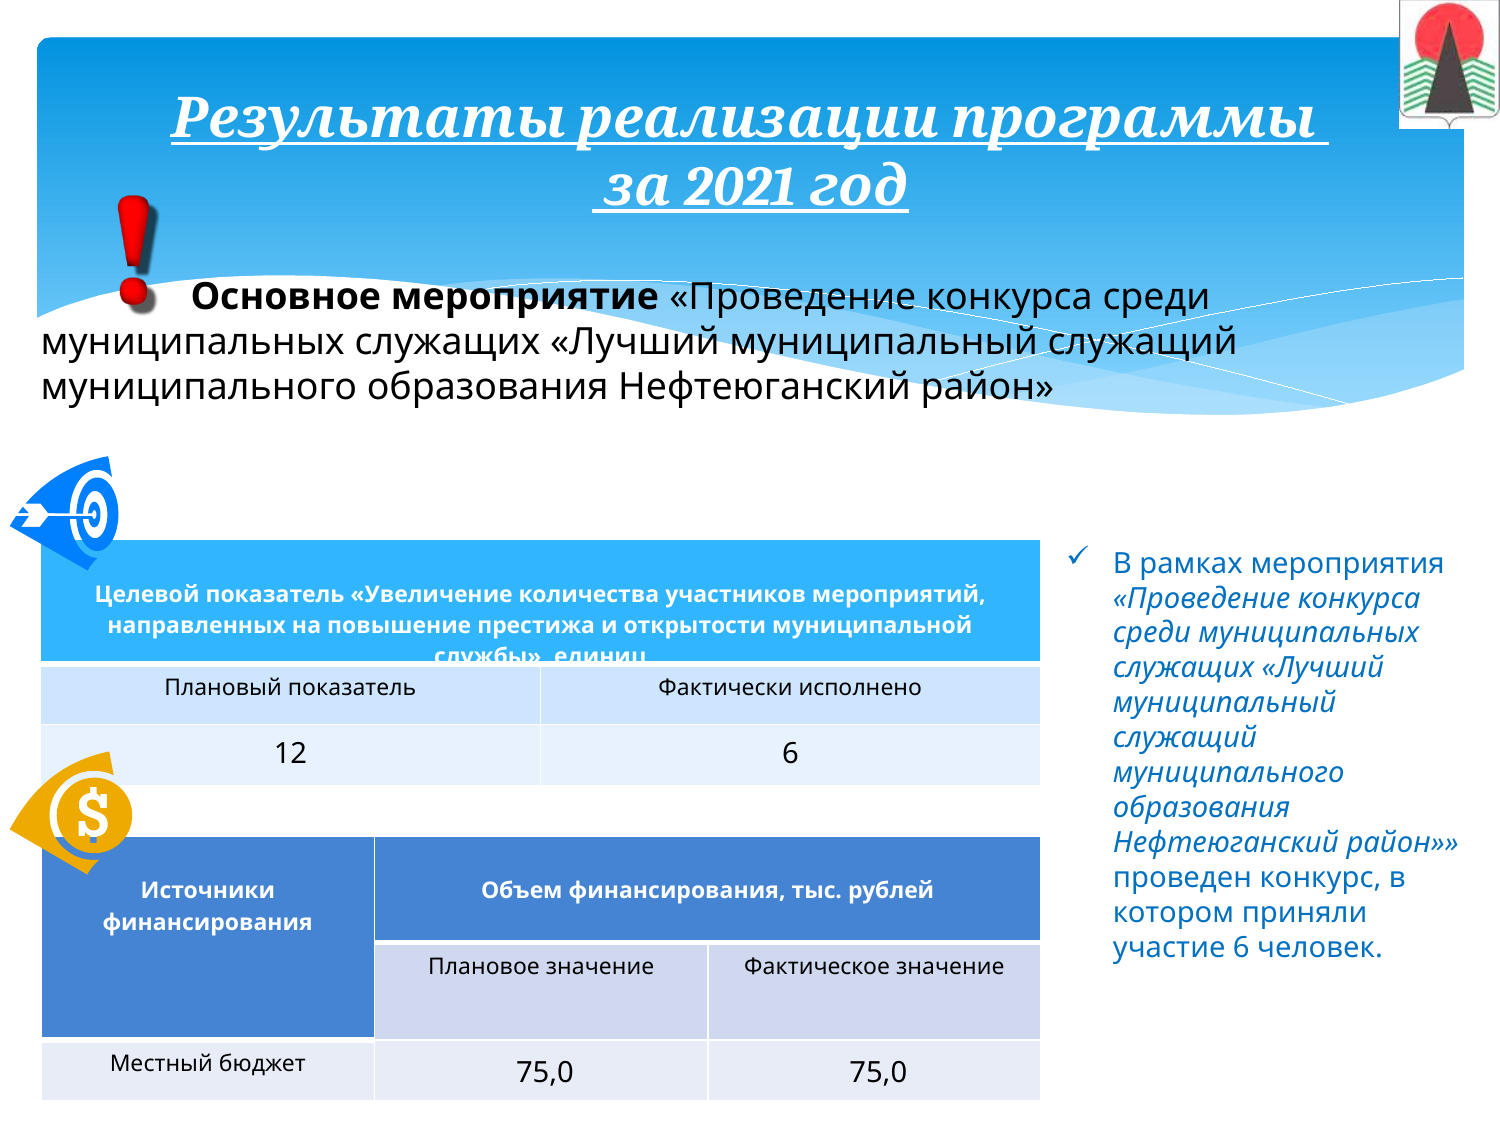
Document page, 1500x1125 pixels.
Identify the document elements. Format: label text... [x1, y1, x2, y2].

picture [9, 455, 119, 571]
table_cell 75,0 [709, 1041, 1040, 1100]
table_cell Местный бюджет [42, 1043, 374, 1100]
title Результаты реализации программы за 2021 год [75, 55, 1425, 219]
picture [9, 751, 133, 875]
table_cell Фактическое значение [709, 945, 1040, 1039]
table_cell Плановый показатель [41, 667, 540, 724]
picture [1399, 0, 1500, 129]
table_header Источники финансирования [42, 837, 374, 1037]
table_cell Фактически исполнено [541, 667, 1040, 724]
table_cell 12 [41, 725, 540, 785]
table_cell 6 [541, 725, 1040, 785]
picture [71, 191, 199, 319]
table_header Объем финансирования, тыс. рублей [375, 837, 1040, 940]
table_cell 75,0 [375, 1041, 707, 1100]
text_box Основное мероприятие «Проведение конкурса среди муниципальных служащих «Лучший муниципальный служащий муниципального образования Нефтеюганский район» [25, 219, 1500, 415]
table_header Целевой показатель «Увеличение количества участников мероприятий, направленных на повышение престижа и открытости муниципальной службы», единиц [41, 540, 1040, 661]
text_box В рамках мероприятия «Проведение конкурса среди муниципальных служащих «Лучший муниципальный служащий муниципального образования Нефтеюганский район»» проведен конкурс, в котором приняли участие 6 человек. [1051, 536, 1500, 971]
table_cell Плановое значение [375, 945, 707, 1039]
